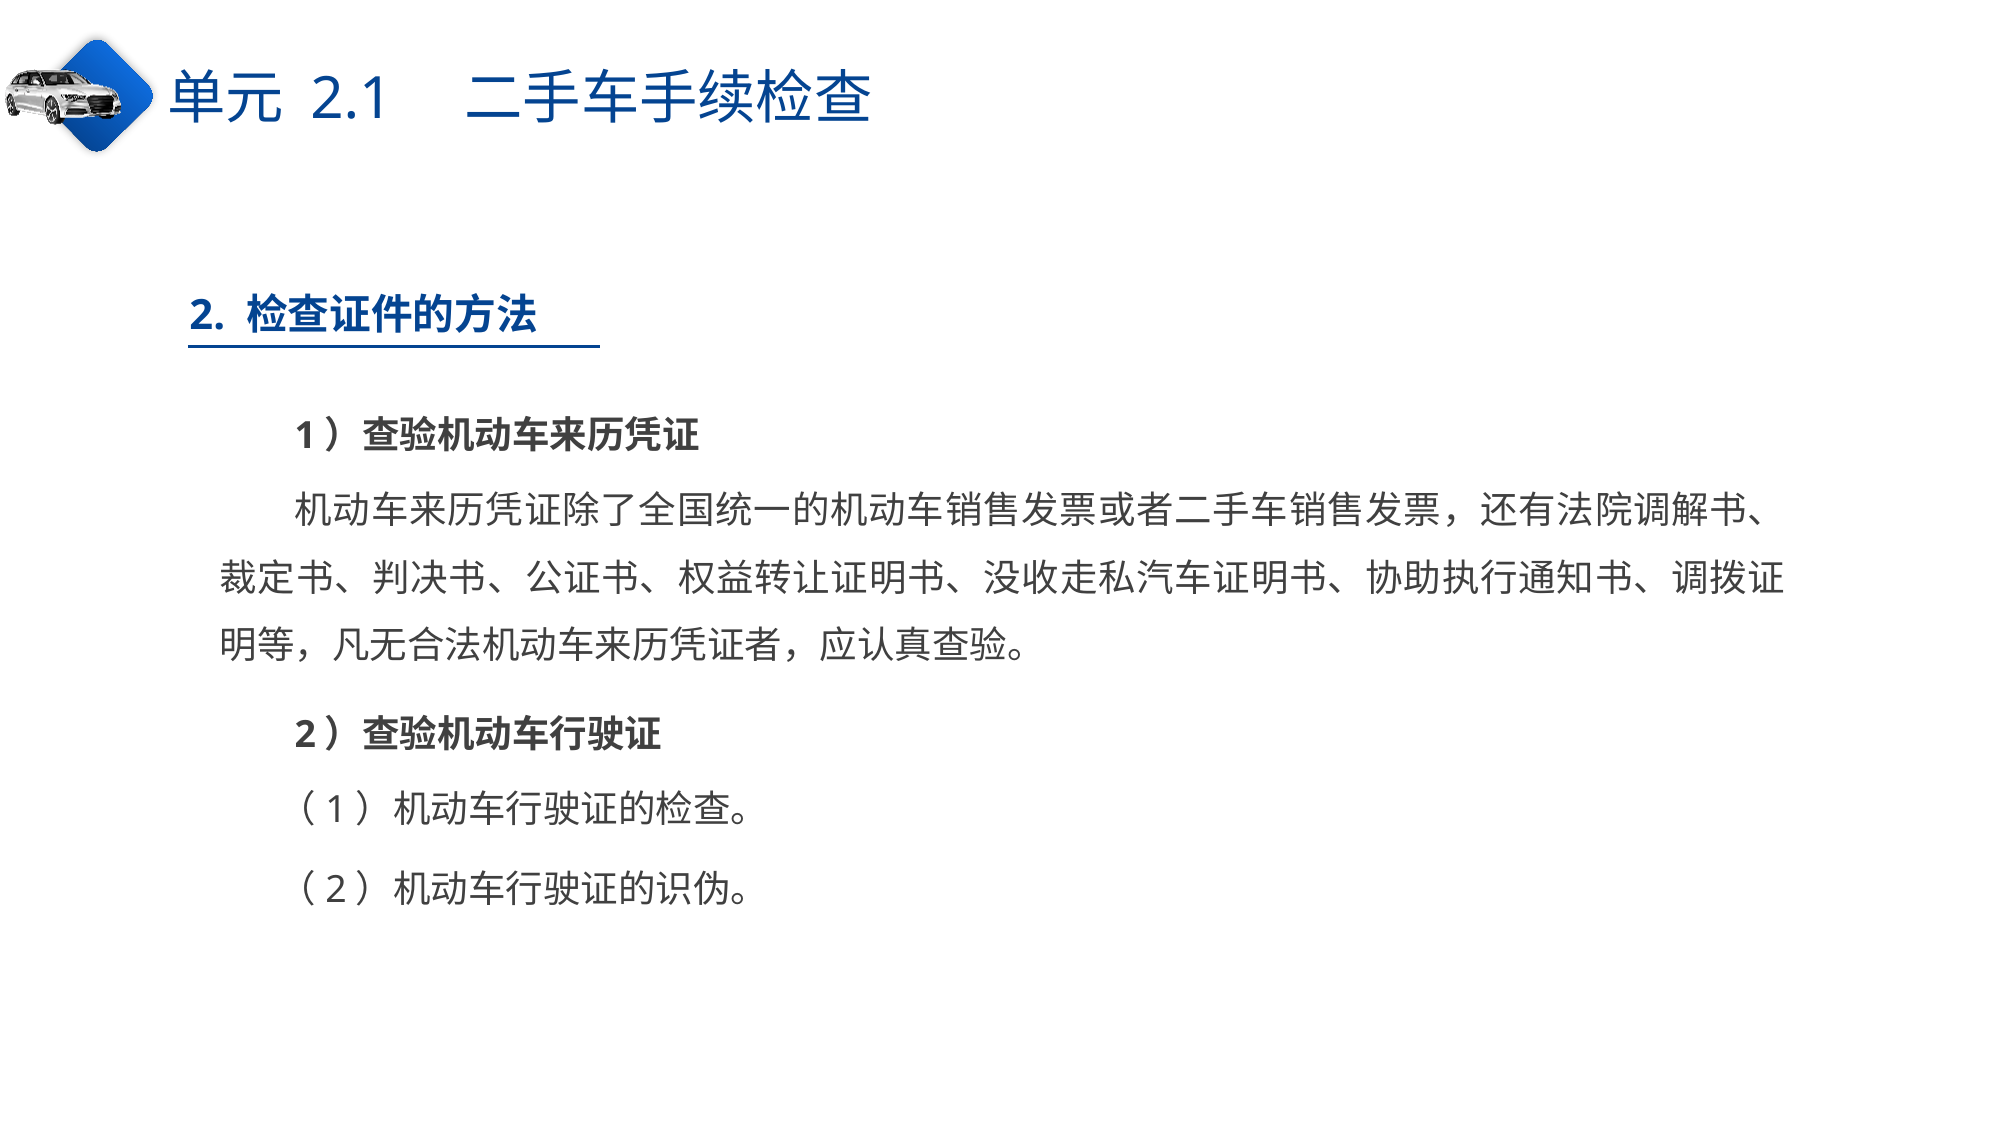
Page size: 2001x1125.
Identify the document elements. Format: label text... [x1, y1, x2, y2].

text_box （1）机动车行驶证的检查。 （2）机动车行驶证的识伪。 [204, 755, 1800, 918]
text_box 单元 2.1 二手车手续检查 [152, 52, 888, 138]
text_box 机动车来历凭证除了全国统一的机动车销售发票或者二手车销售发票，还有法院调解书、裁定书、判决书、公证书、权益转让证明书、没收走私汽车证明书、协助执行通知书、调拨证明等，凡无合法机动车来历凭证者，应认真查验。 [204, 456, 1800, 674]
picture [0, 31, 125, 157]
text_box 2）查验机动车行驶证 [204, 679, 1000, 762]
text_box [174, 280, 1330, 347]
text_box 1）查验机动车来历凭证 [204, 381, 1000, 464]
